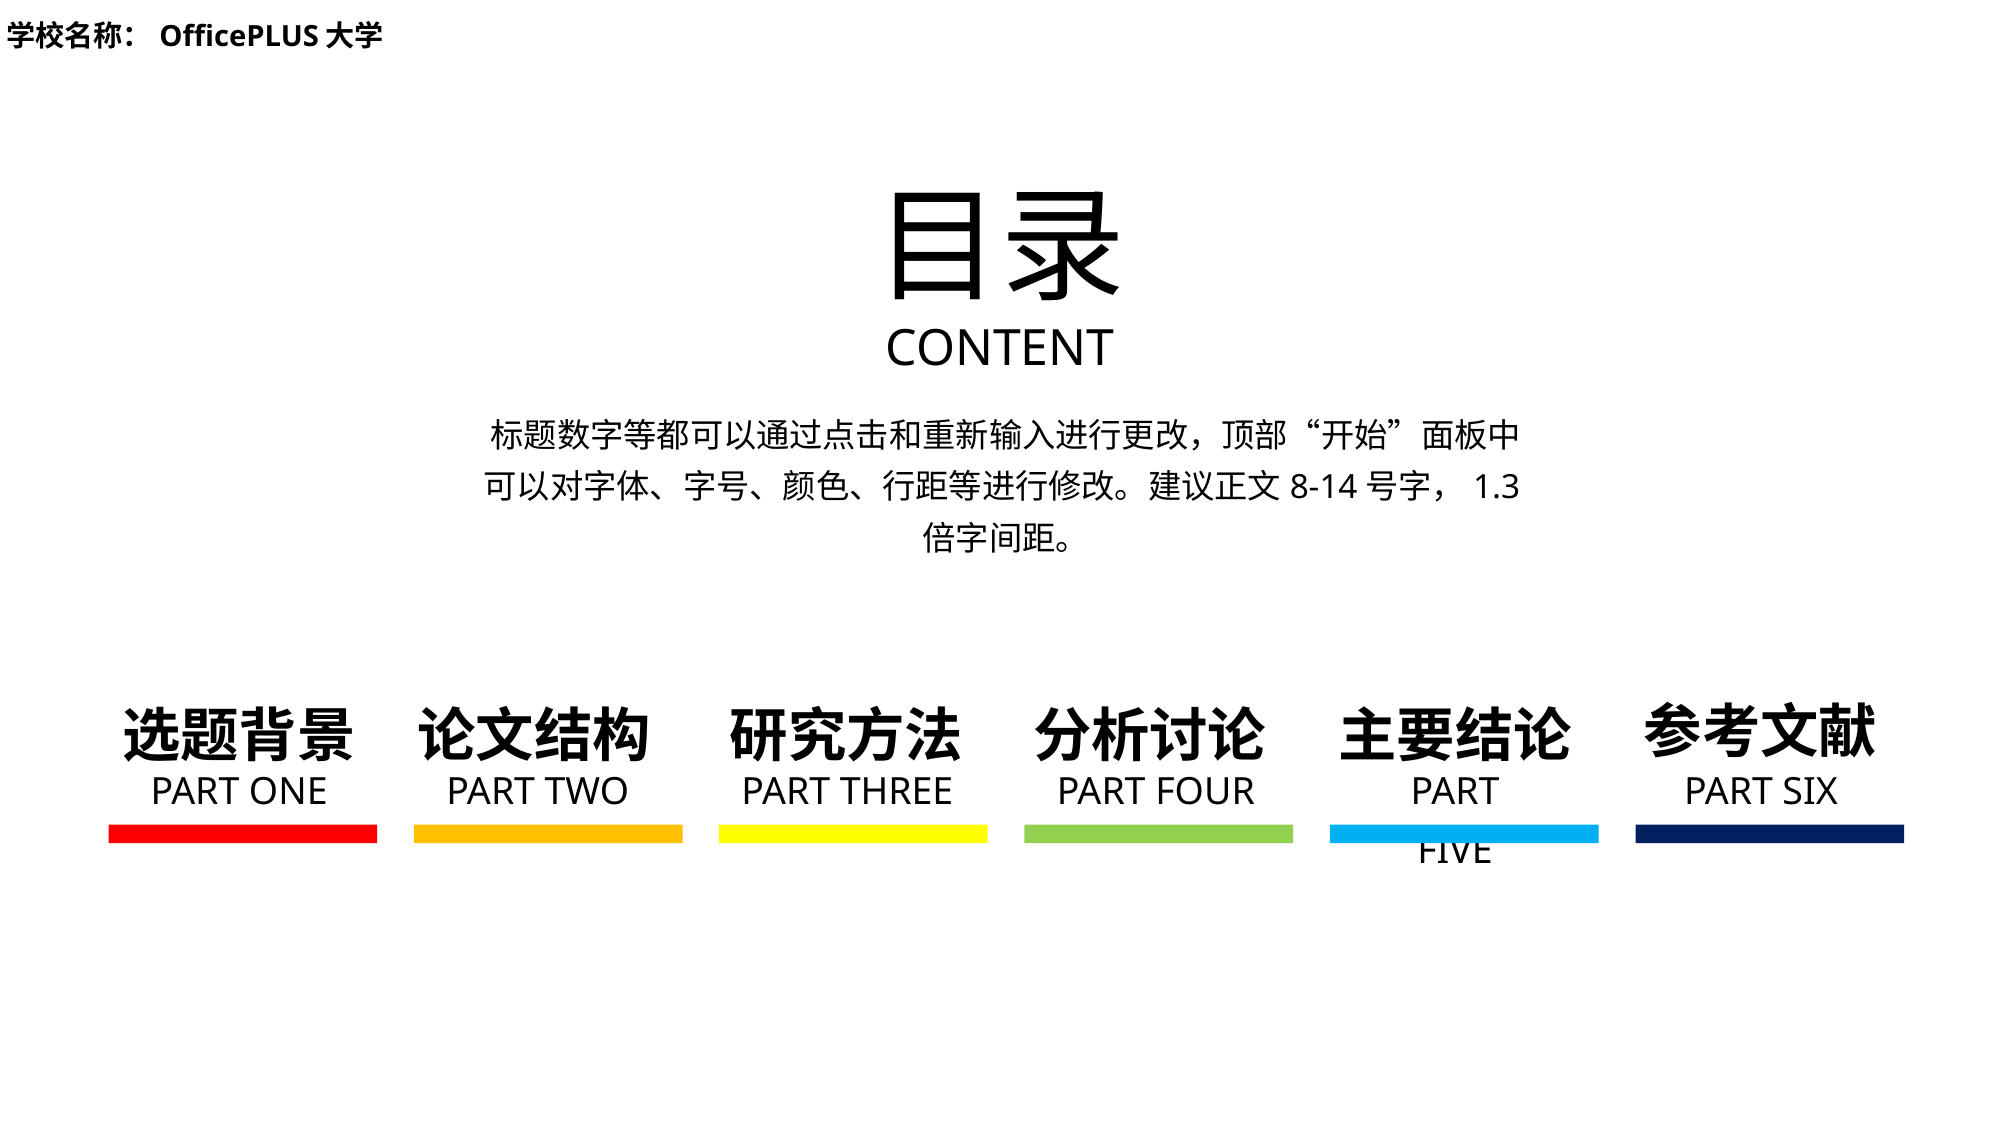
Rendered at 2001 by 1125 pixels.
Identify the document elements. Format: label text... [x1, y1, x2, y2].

text_box [1023, 823, 1294, 844]
text_box PART FOUR [1040, 776, 1271, 820]
text_box PART FIVE [1355, 776, 1555, 823]
text_box PART FIVE [1355, 844, 1555, 879]
text_box 标题数字等都可以通过点击和重新输入进行更改，顶部“开始”面板中可以对字体、字号、颜色、行距等进行修改。建议正文8-14号字，1.3倍字间距。 [459, 394, 1553, 565]
text_box [1329, 823, 1600, 844]
text_box [108, 823, 378, 844]
text_box [413, 823, 684, 844]
text_box 选题背景 [95, 670, 383, 776]
text_box 分析讨论 [1005, 670, 1294, 776]
text_box PART SIX [1660, 772, 1862, 820]
text_box [1634, 823, 1905, 844]
text_box 论文结构 [390, 670, 678, 776]
text_box [718, 823, 989, 844]
text_box PART THREE [706, 776, 988, 820]
text_box 目录 CONTENT [860, 158, 1140, 384]
text_box 研究方法 [702, 670, 991, 776]
text_box PART ONE [119, 776, 359, 820]
text_box 主要结论 [1311, 670, 1599, 776]
text_box 参考文献 [1616, 665, 1905, 772]
text_box 学校名称：OfficePLUS大学 [0, 9, 400, 60]
text_box PART TWO [407, 776, 668, 820]
